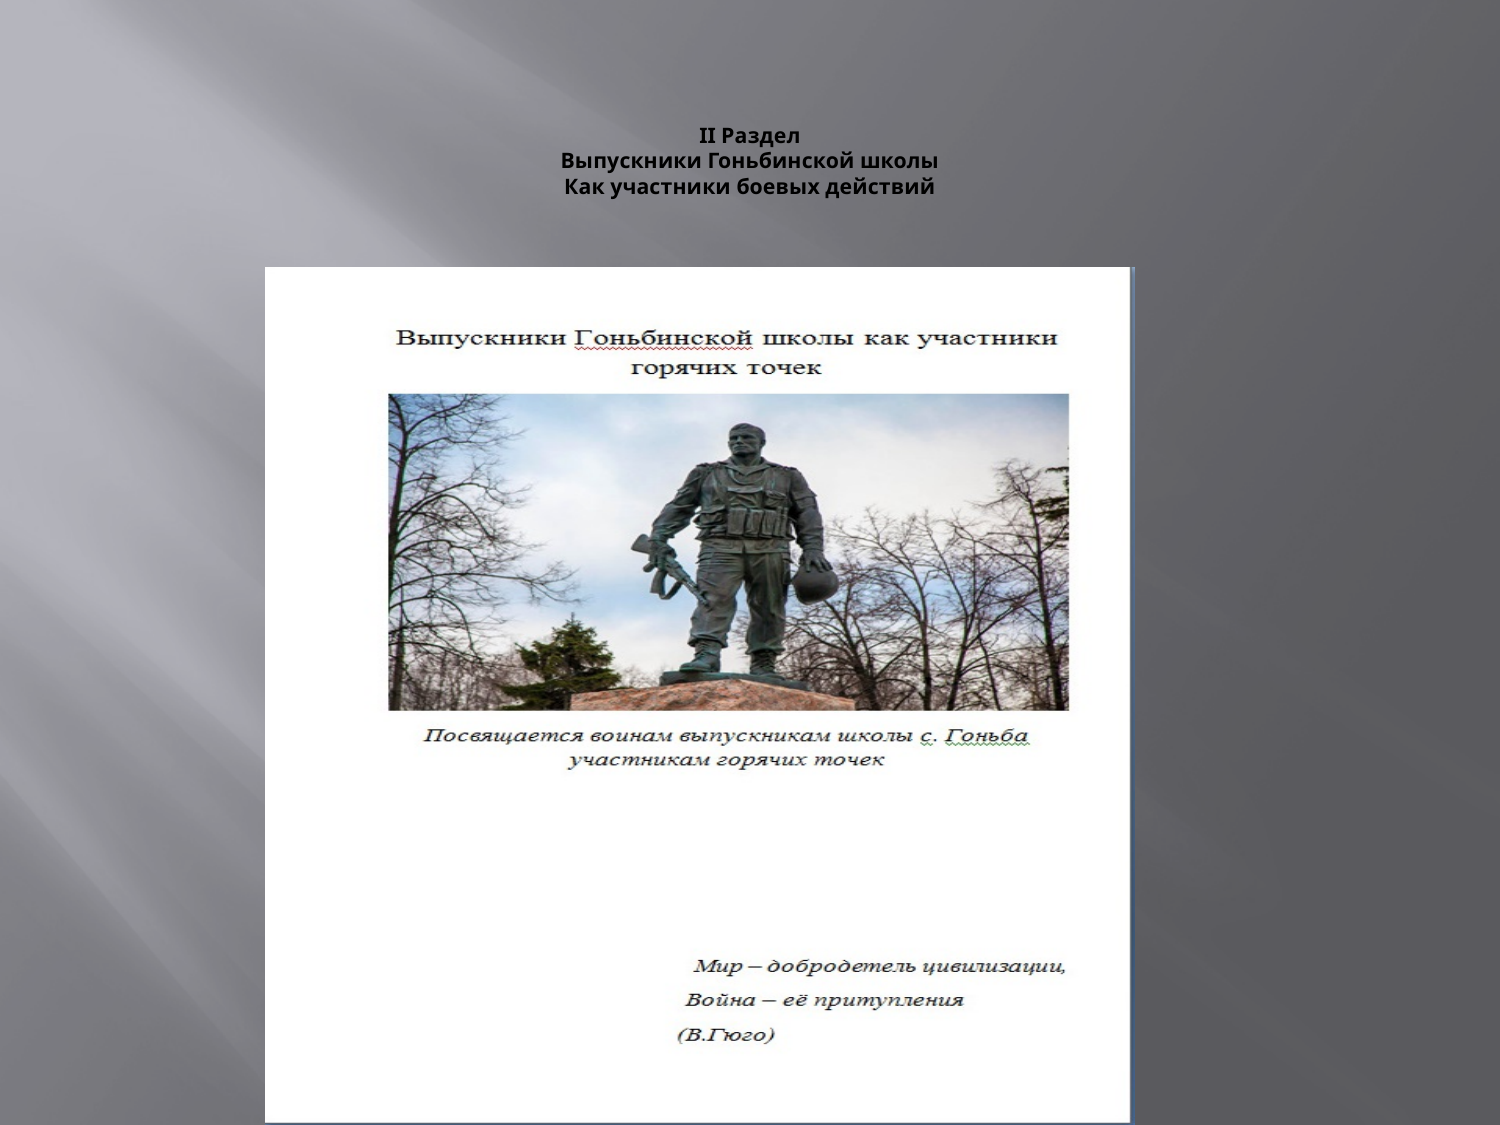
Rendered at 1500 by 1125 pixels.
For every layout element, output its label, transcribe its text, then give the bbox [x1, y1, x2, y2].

title II Раздел Выпускники Гоньбинской школы Как участники боевых действий [75, 113, 1425, 233]
picture [265, 266, 1135, 1125]
